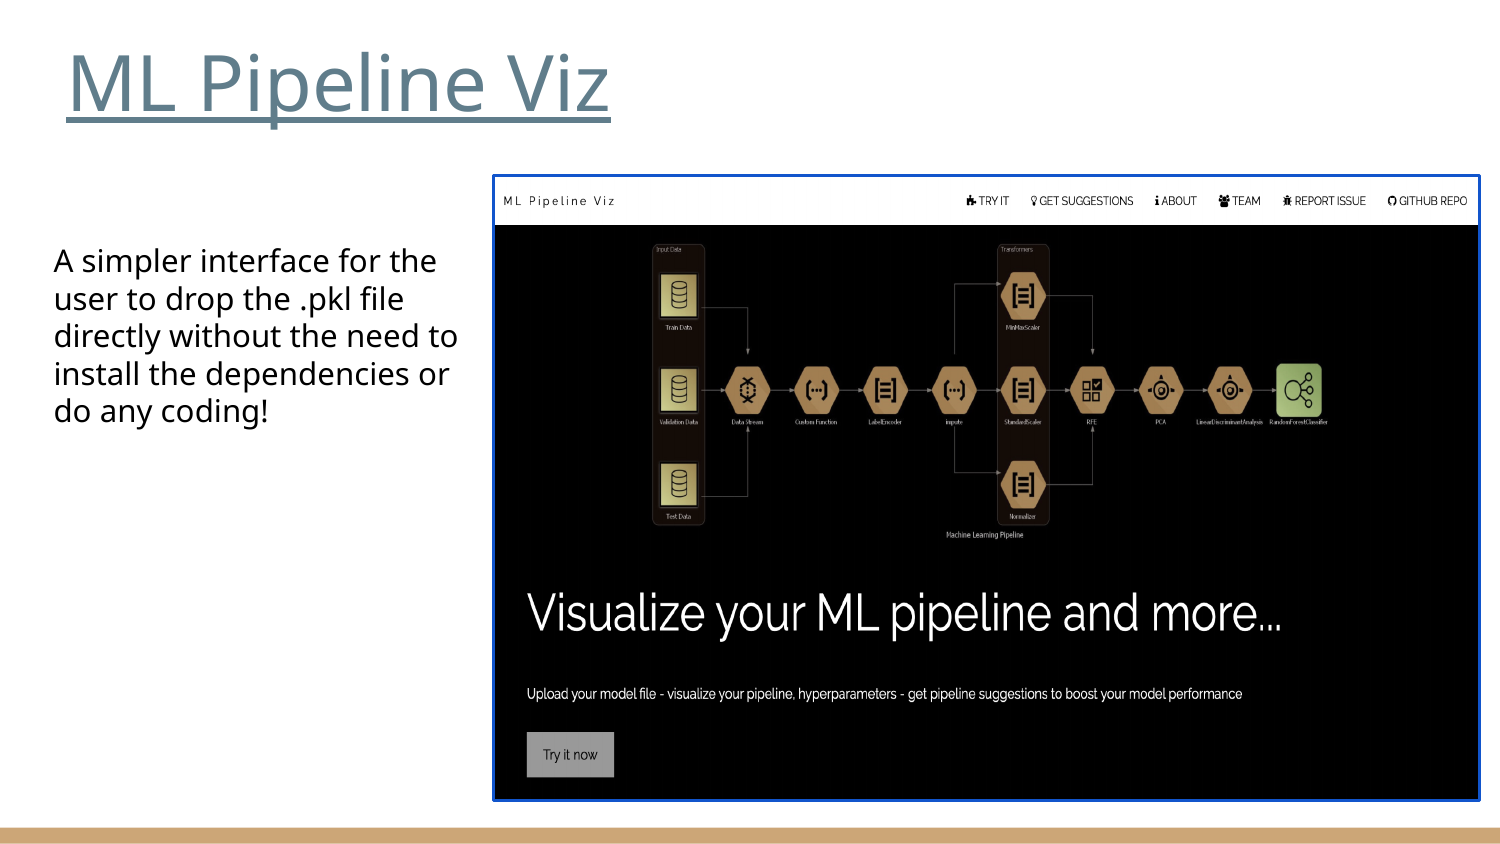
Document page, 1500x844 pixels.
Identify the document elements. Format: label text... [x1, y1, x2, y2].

title ML Pipeline Viz [51, 18, 1449, 155]
picture [494, 177, 1478, 800]
text_box A simpler interface for the user to drop the .pkl file directly without the need to install the dependencies or do any coding! [38, 226, 489, 444]
